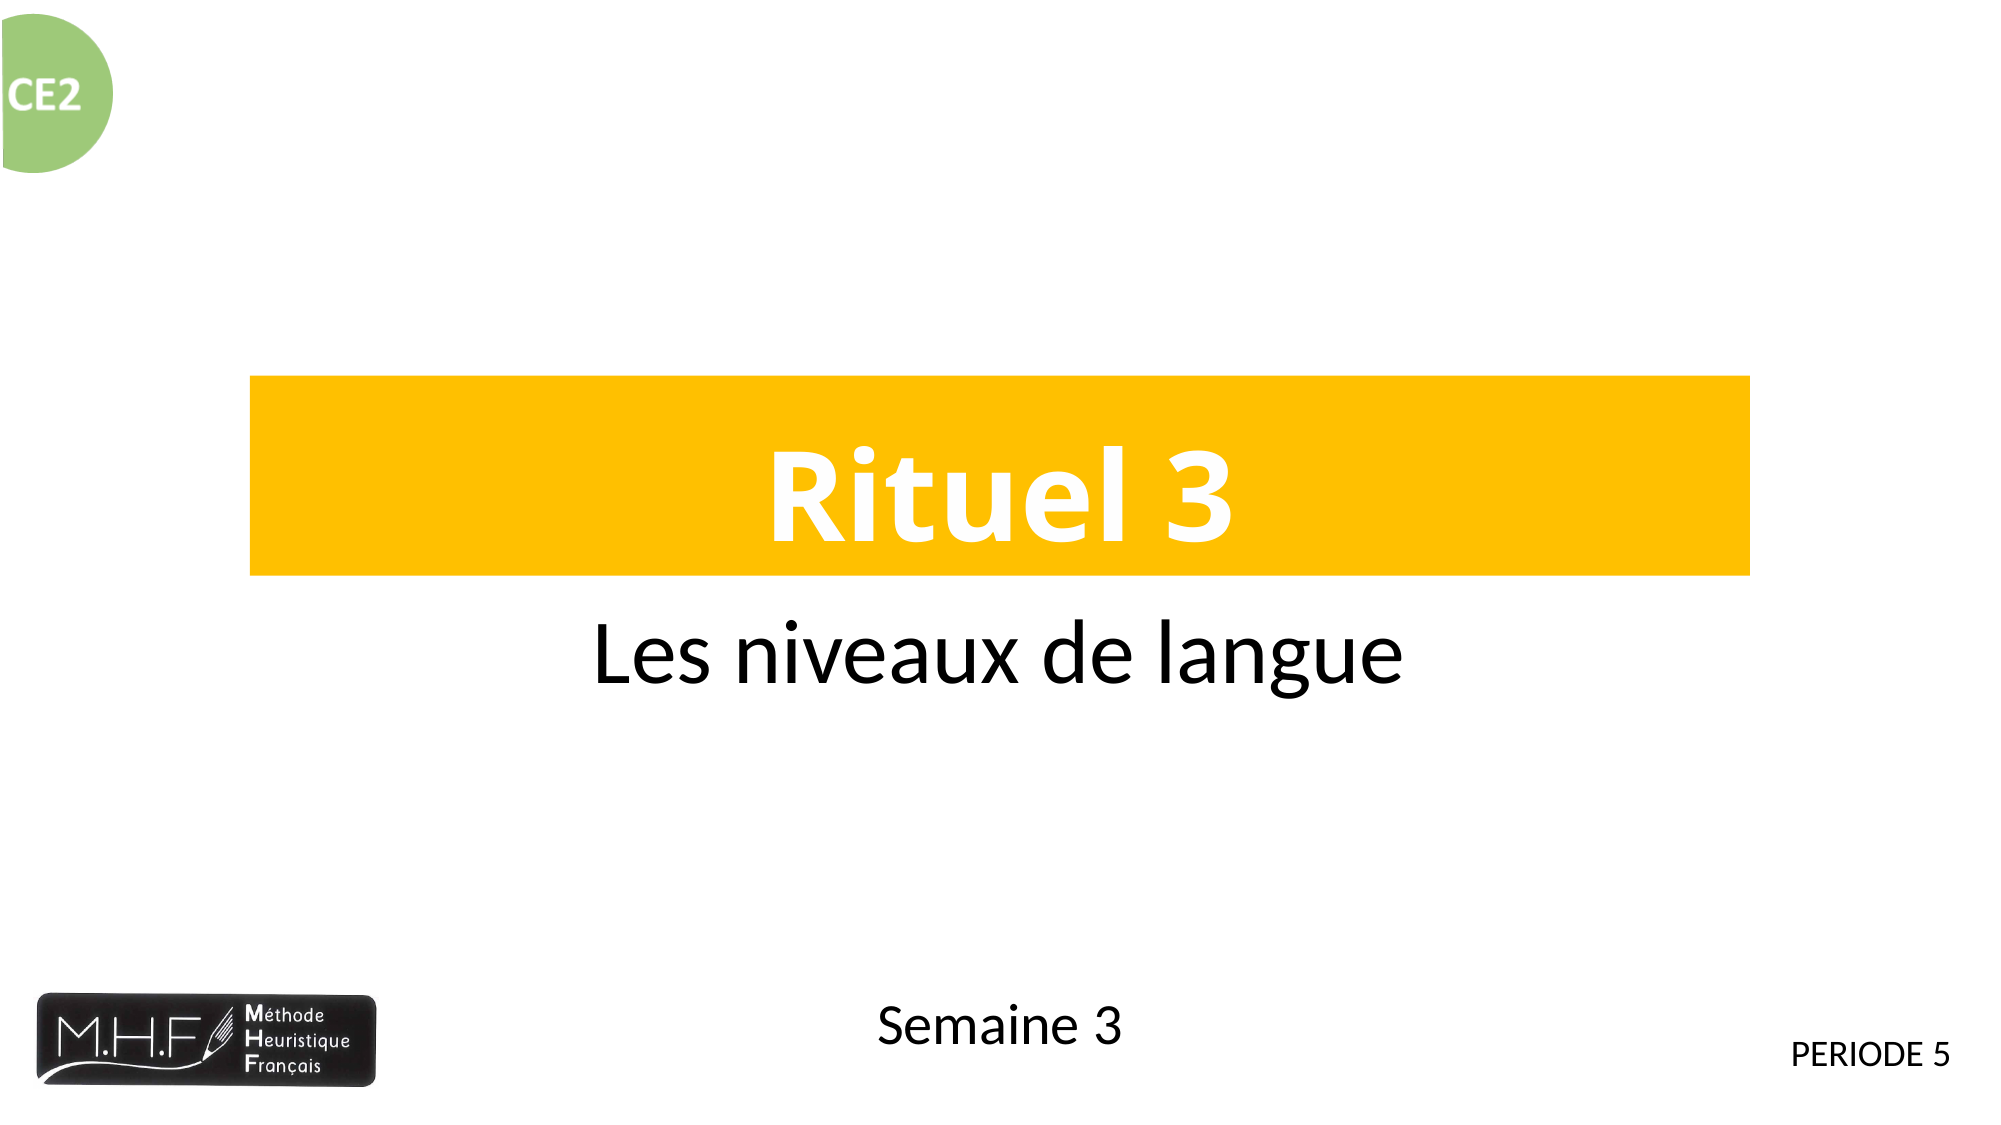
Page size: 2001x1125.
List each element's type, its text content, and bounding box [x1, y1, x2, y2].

subtitle Les niveaux de langue [249, 597, 1750, 869]
title Rituel 3 [249, 375, 1750, 576]
picture [0, 13, 113, 174]
text_box PERIODE 5 [1750, 1021, 1967, 1082]
text_box Semaine 3 [249, 987, 1750, 1118]
picture [33, 990, 379, 1089]
